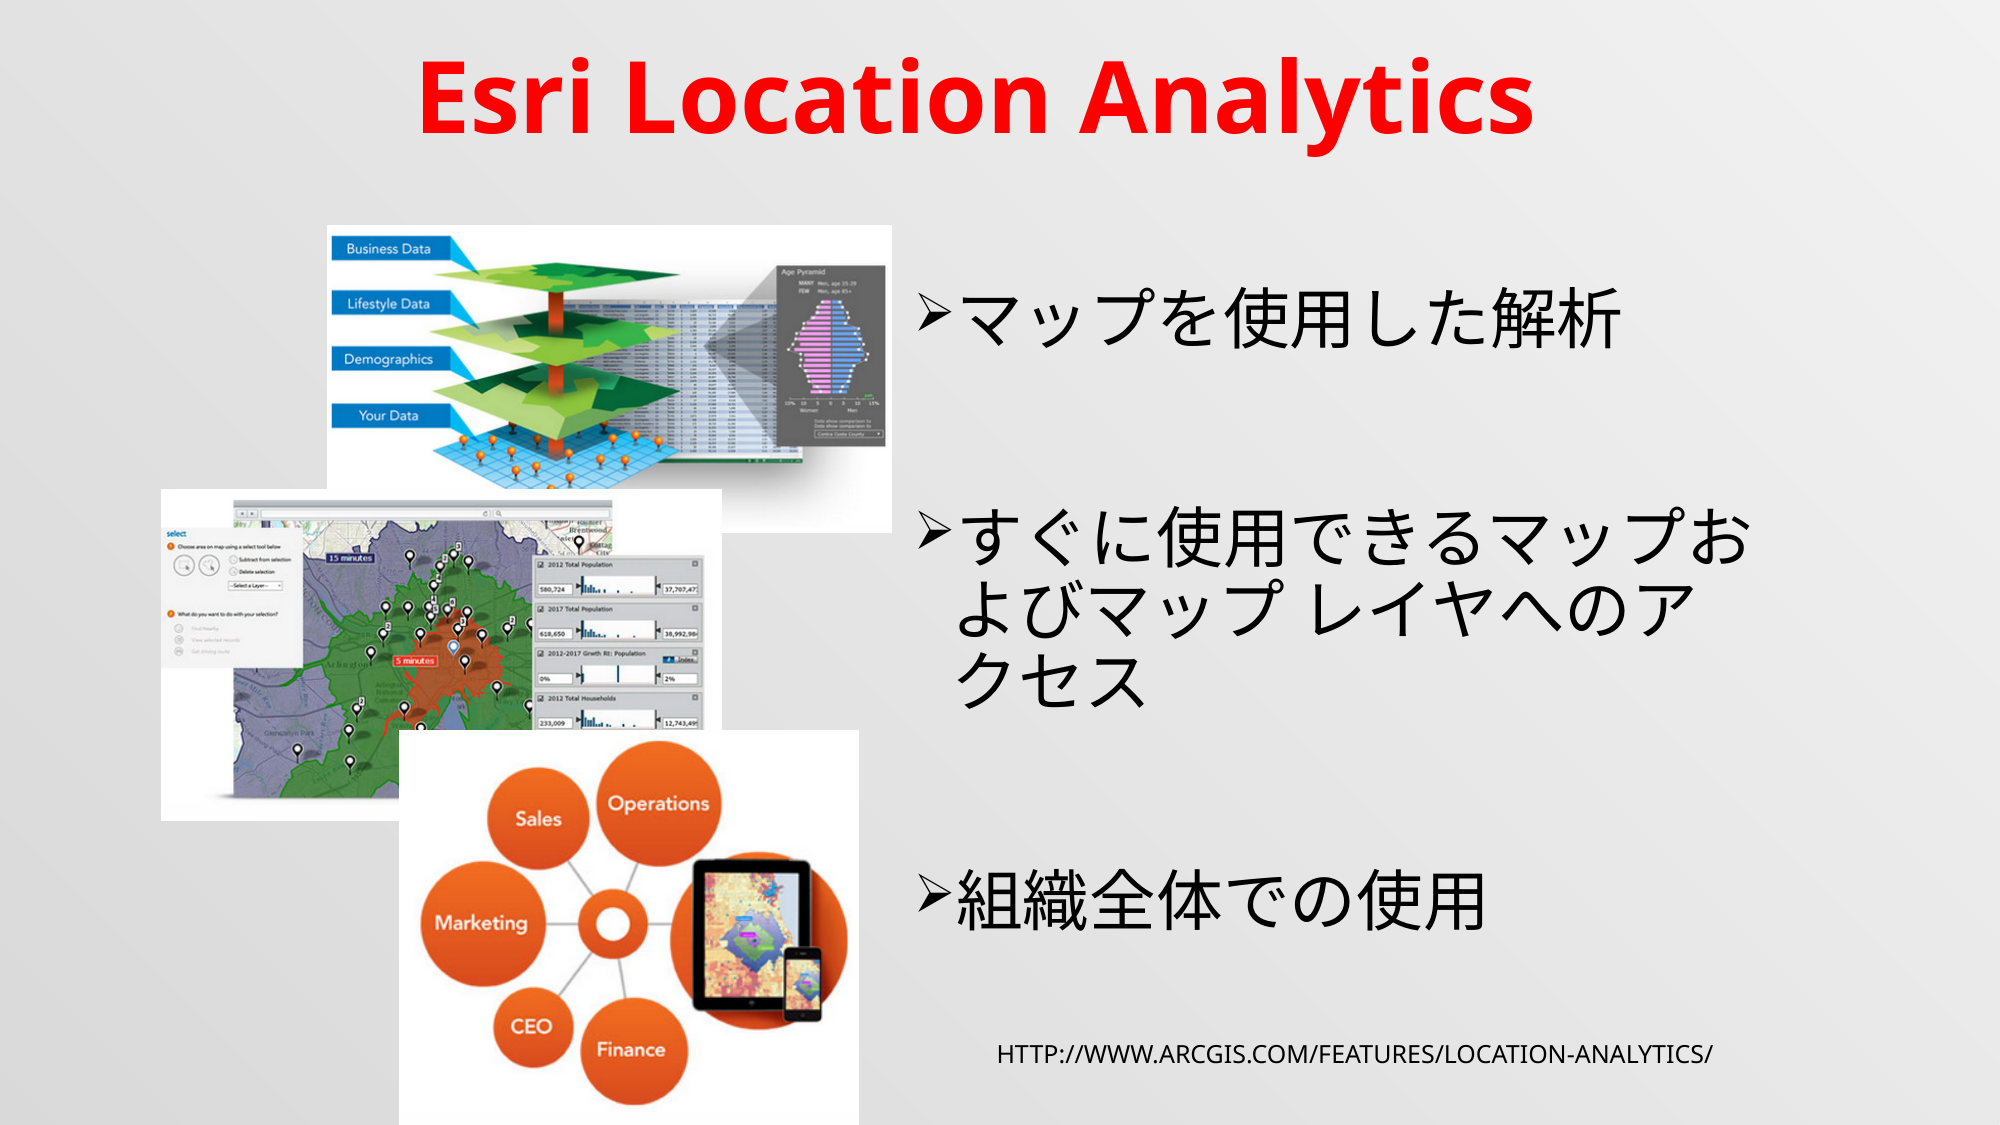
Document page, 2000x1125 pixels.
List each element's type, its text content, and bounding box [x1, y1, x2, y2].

footer http://www.arcgis.com/features/location-analytics/ [981, 1018, 1810, 1090]
picture [160, 225, 892, 1125]
list マップを使用した解析 すぐに使用できるマップおよびマップ レイヤへのアクセス 組織全体での使用 [891, 278, 1776, 1109]
text_box Esri Location Analytics [184, 39, 1768, 217]
